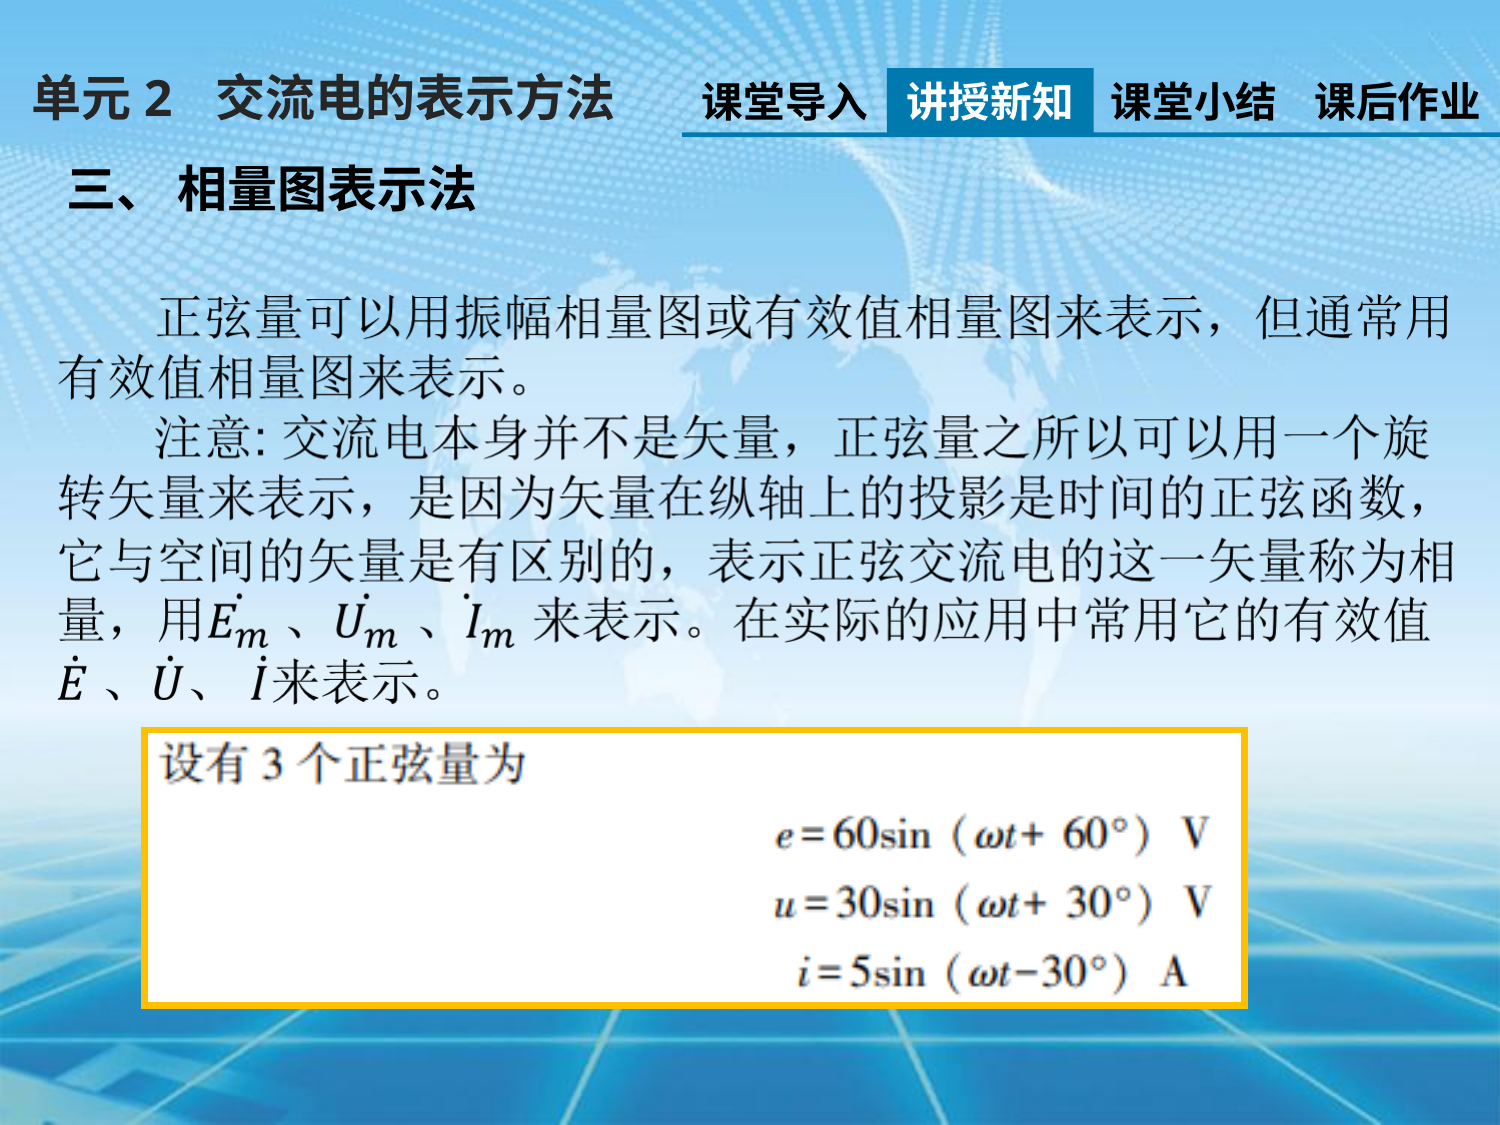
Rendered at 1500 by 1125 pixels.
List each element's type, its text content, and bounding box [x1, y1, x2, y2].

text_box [16, 59, 1500, 135]
picture [0, 0, 1500, 1125]
text_box [41, 278, 1483, 726]
text_box 三、 相量图表示法 [19, 173, 525, 287]
